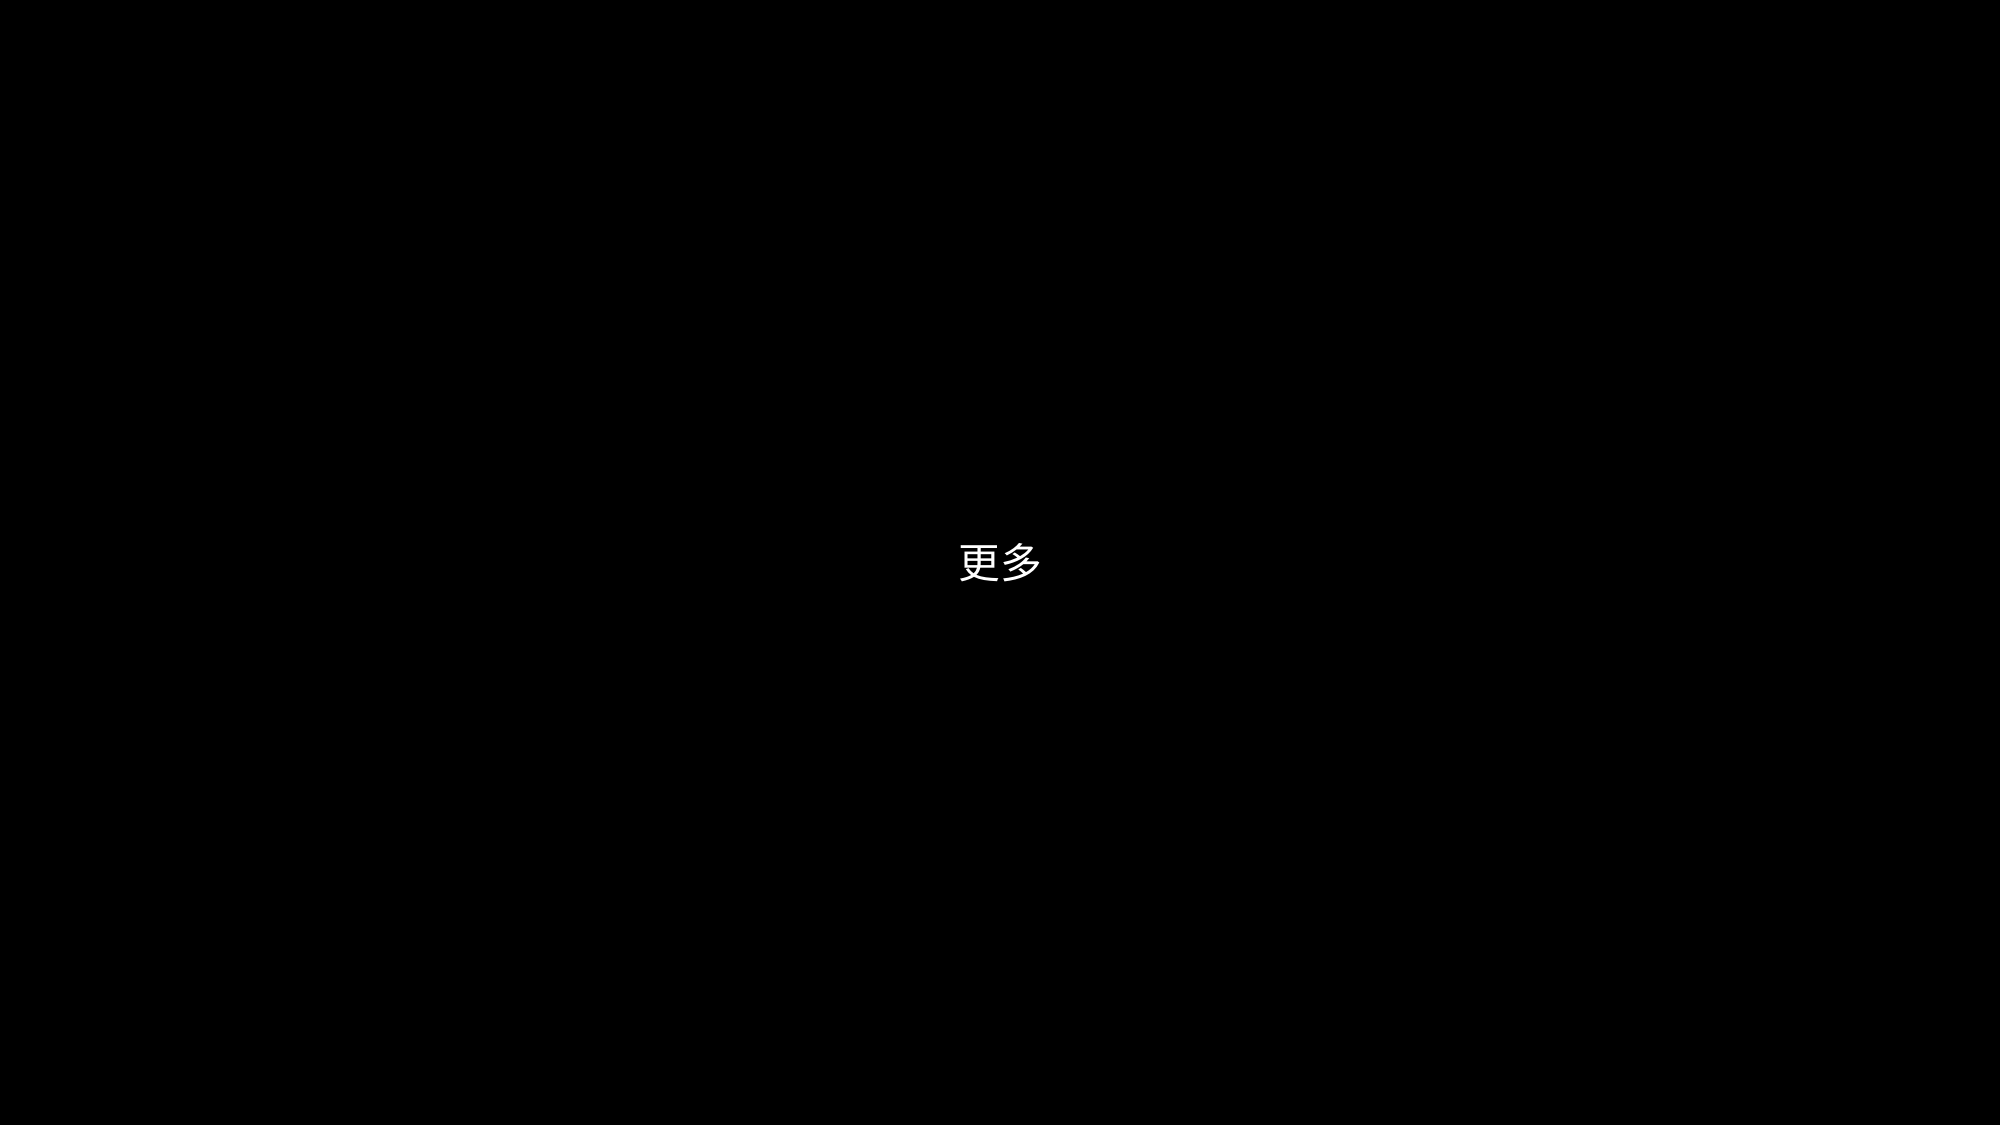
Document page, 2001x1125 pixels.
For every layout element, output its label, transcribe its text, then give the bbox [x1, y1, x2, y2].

text_box 更多 [927, 529, 1073, 595]
